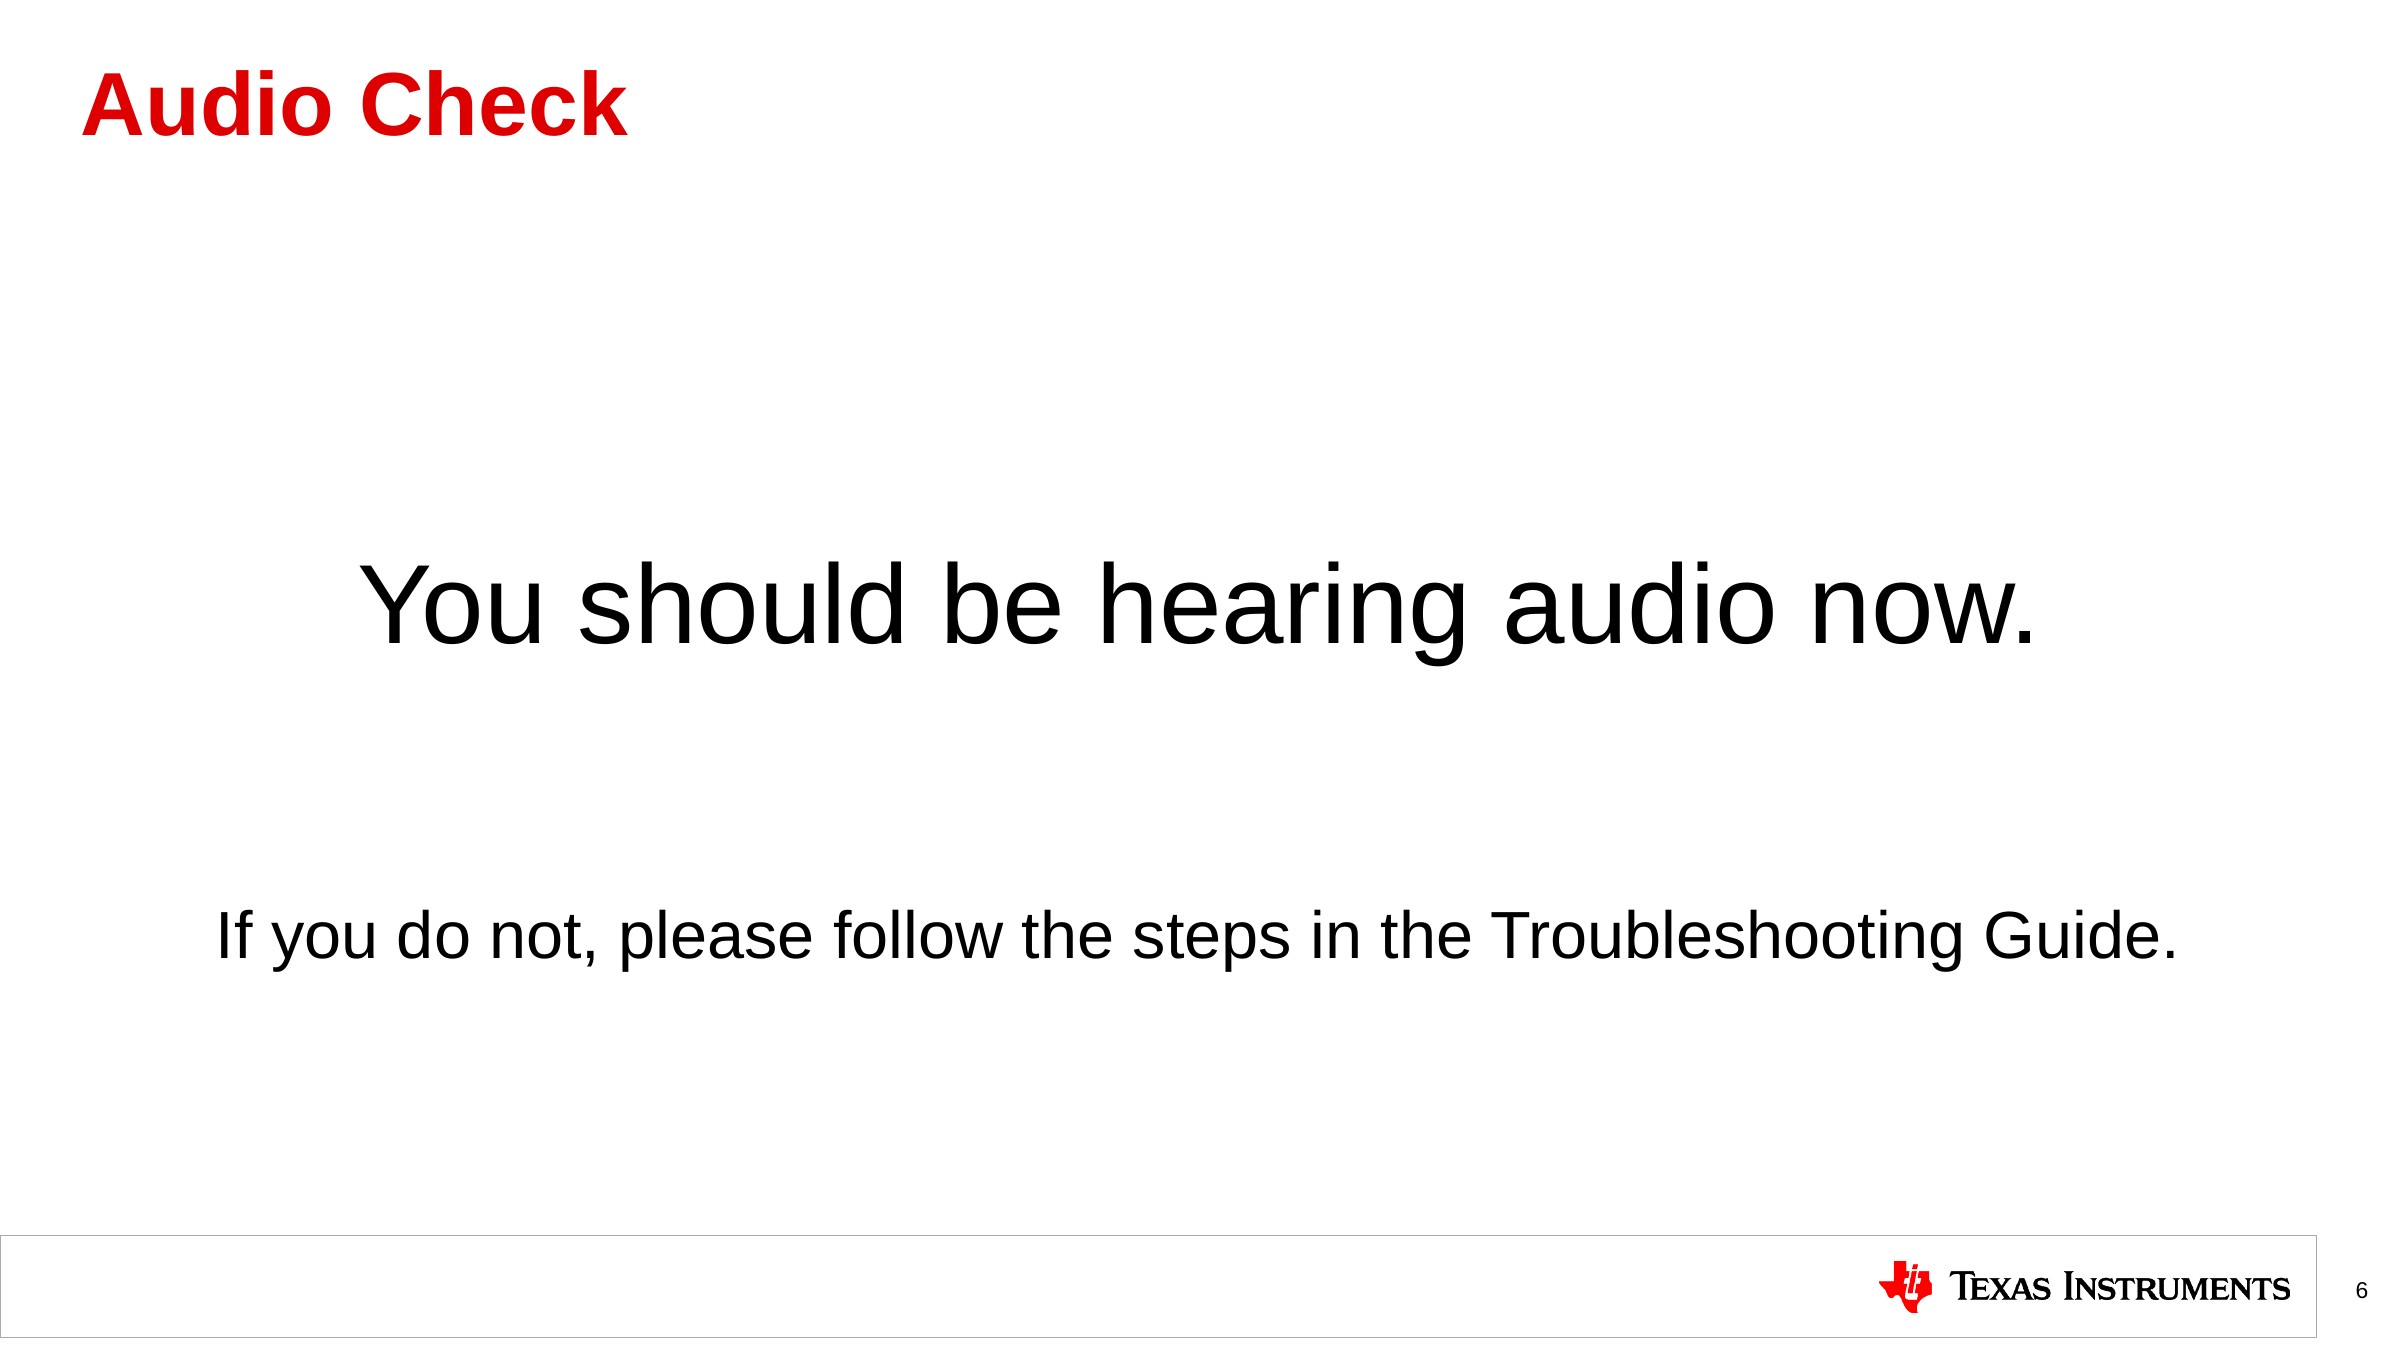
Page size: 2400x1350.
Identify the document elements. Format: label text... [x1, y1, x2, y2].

title Audio Check [60, 27, 2282, 189]
list You should be hearing audio now. If you do not, please follow the steps in the Troubleshooting Guide. [87, 206, 2311, 1181]
slide_number 6 [1828, 1265, 2389, 1307]
picture [1879, 1307, 2290, 1313]
picture [1879, 1261, 2290, 1265]
